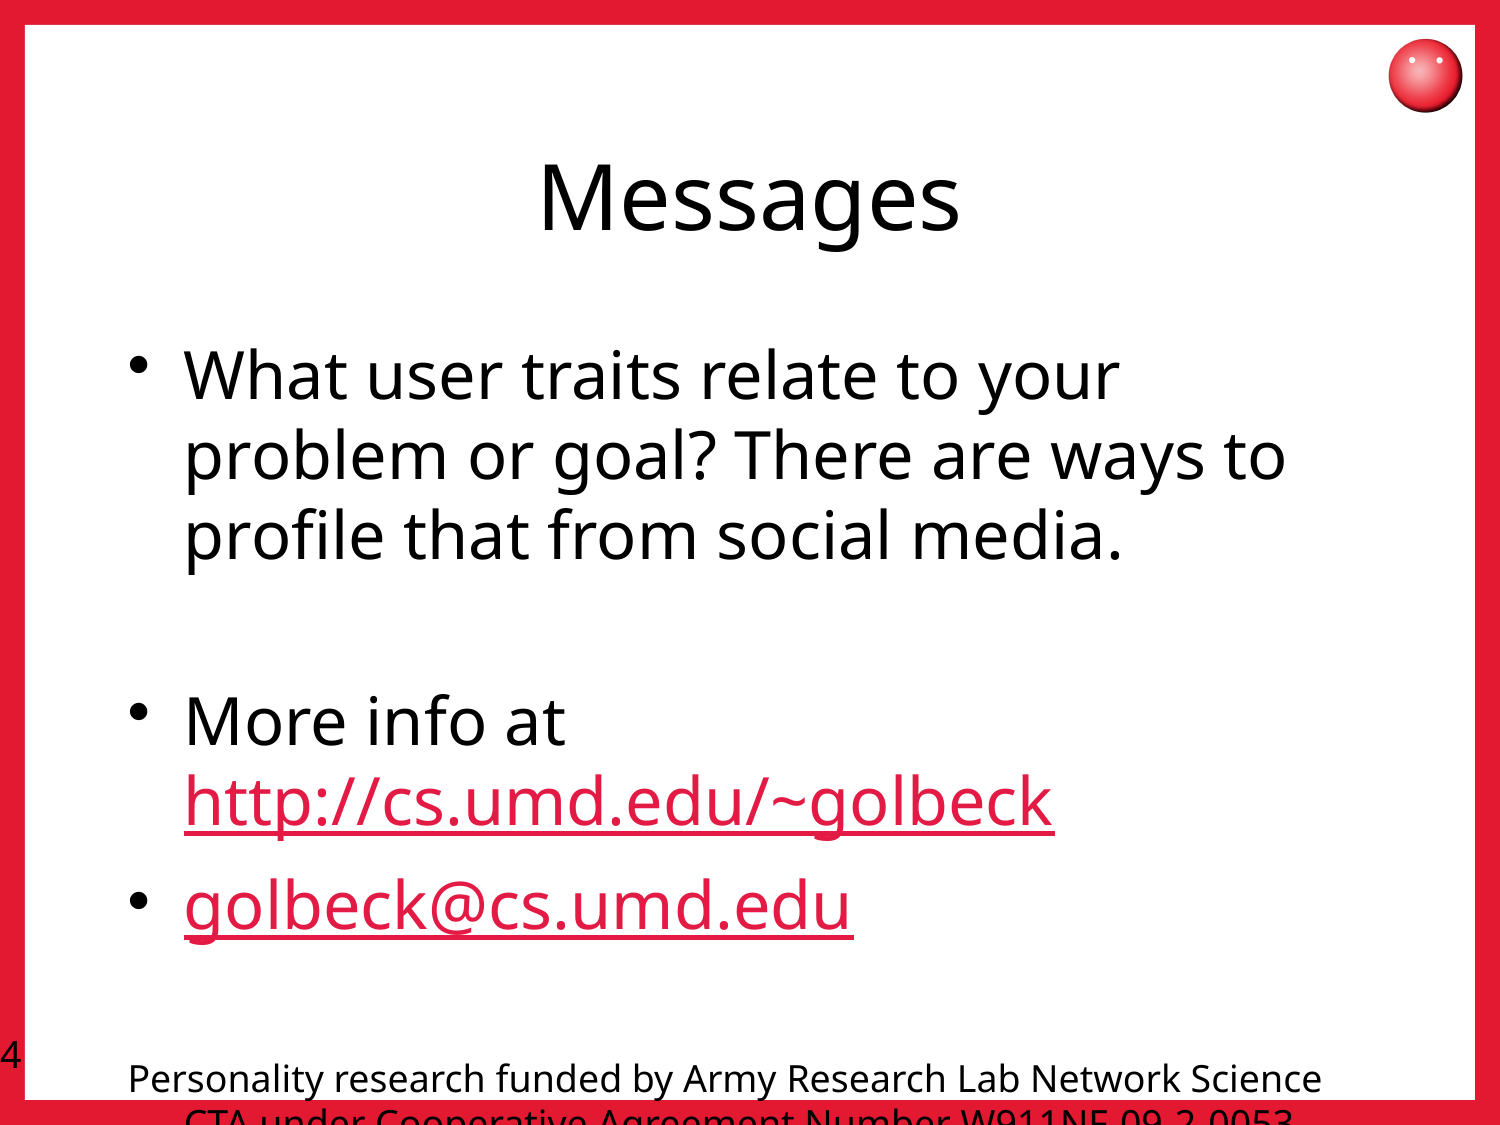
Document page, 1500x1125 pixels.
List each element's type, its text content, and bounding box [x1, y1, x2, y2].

picture [1387, 37, 1464, 114]
title Messages [112, 99, 1388, 288]
list What user traits relate to your problem or goal? There are ways to profile that from social media. More info at http://cs.umd.edu/~golbeck golbeck@cs.umd.edu Personality research funded by Army Research Lab Network Science CTA under Cooperative Agreement Number W911NF-09-2-0053 [112, 324, 1388, 1001]
